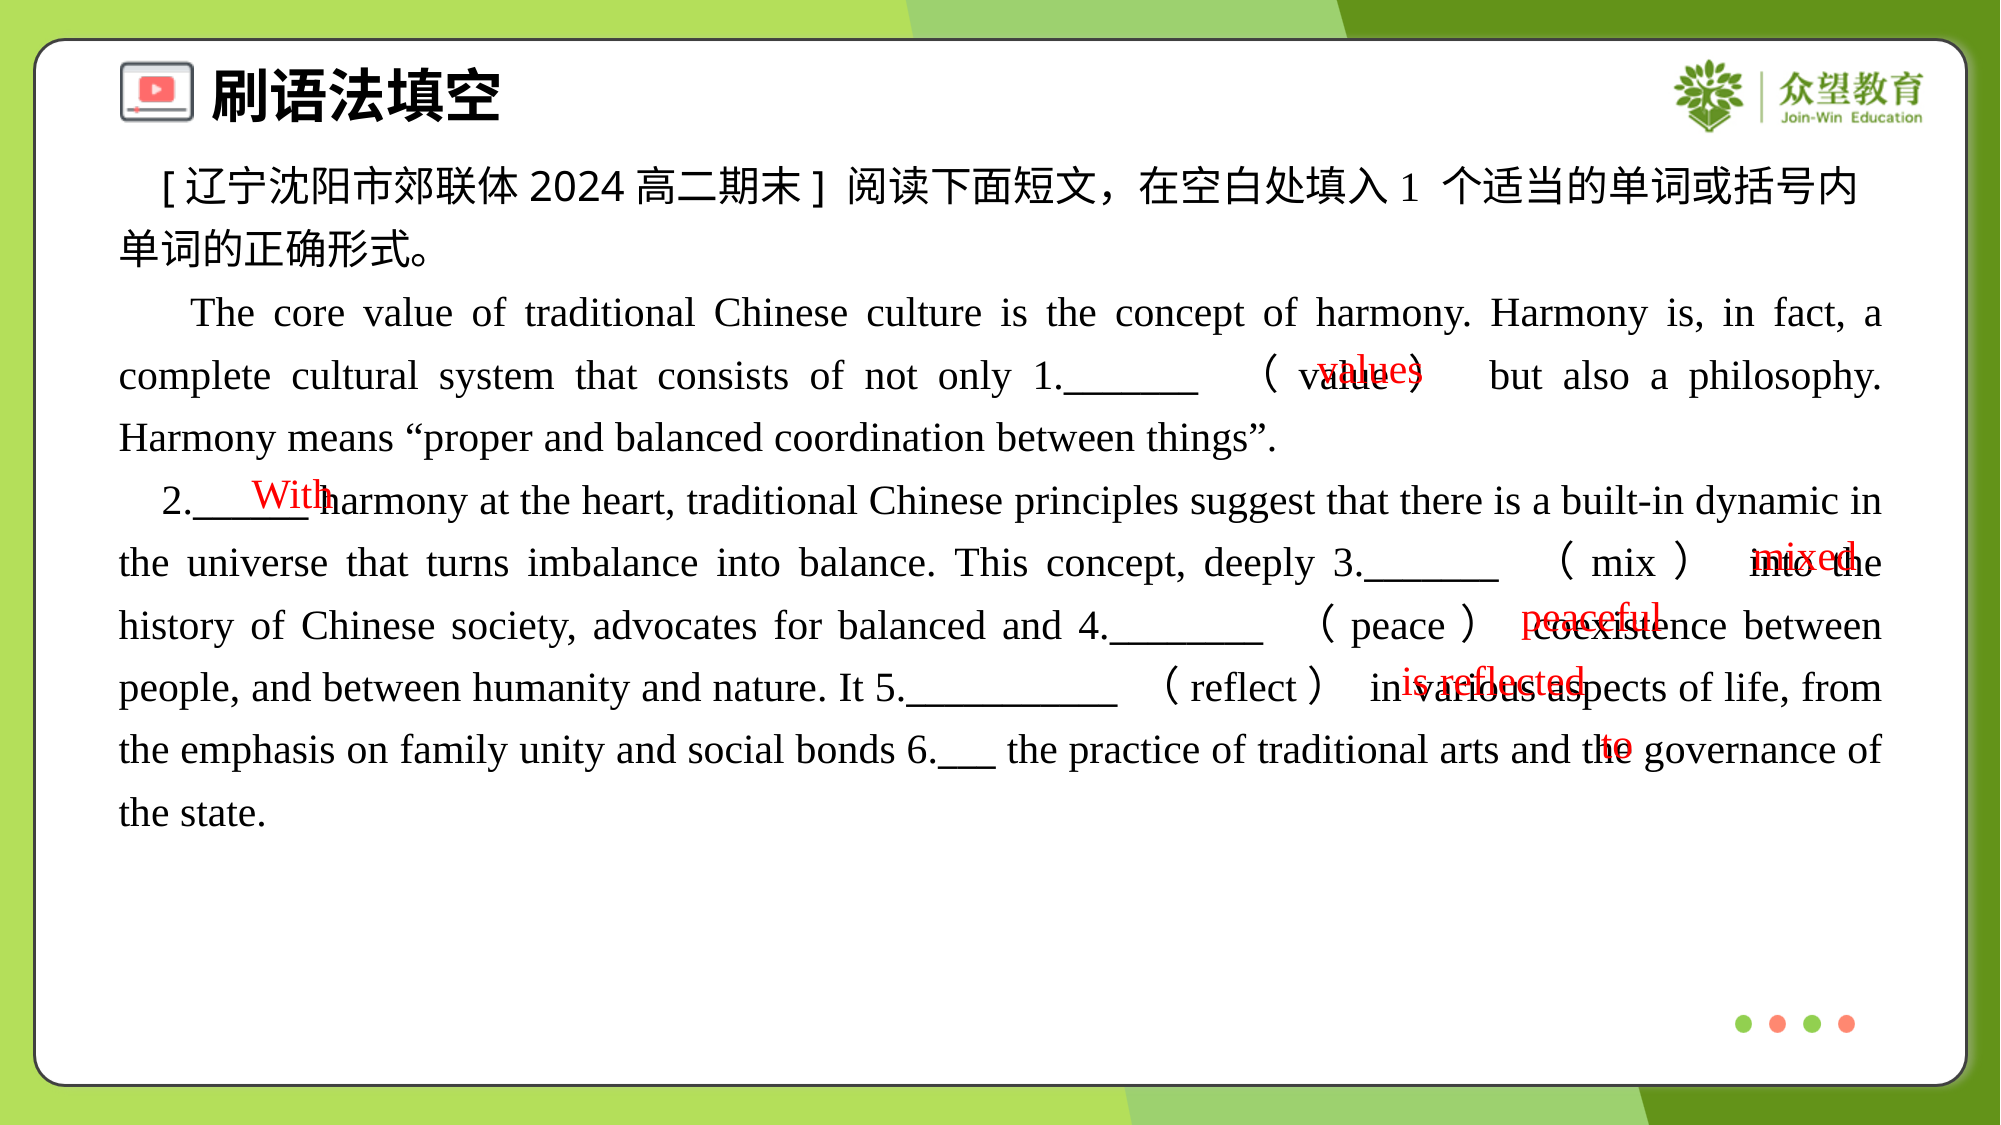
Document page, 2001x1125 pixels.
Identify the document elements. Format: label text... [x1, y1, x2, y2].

text_box values [1312, 328, 1429, 387]
text_box With [247, 453, 338, 512]
text_box mixed [1748, 516, 1862, 574]
picture [0, 0, 2000, 1125]
text_box is reflected [1391, 641, 1596, 699]
text_box [辽宁沈阳市郊联体2024高二期末] 阅读下面短文，在空白处填入1 个适当的单词或括号内单词的正确形式。 The core value of traditional Chinese culture is the concept of harmony. Harmony is, in fact, a complete cultural system that consists of not only 1._______ （value） but also a philosophy. Harmony means “proper and balanced coordination between things”. 2.______ harmony at the heart, traditional Chinese principles suggest that there is a built-in dynamic in the universe that turns imbalance into balance. This concept, deeply 3._______ （mix） into the history of Chinese society, advocates for balanced and 4.________ （peace） coexistence between people, and between humanity and nature. It 5.___________ （reflect） in various aspects of life, from the emphasis on family unity and social bonds 6.___ the practice of traditional arts and the governance of the state. [118, 147, 1883, 836]
text_box peaceful [1516, 576, 1667, 635]
text_box to [1596, 703, 1638, 762]
